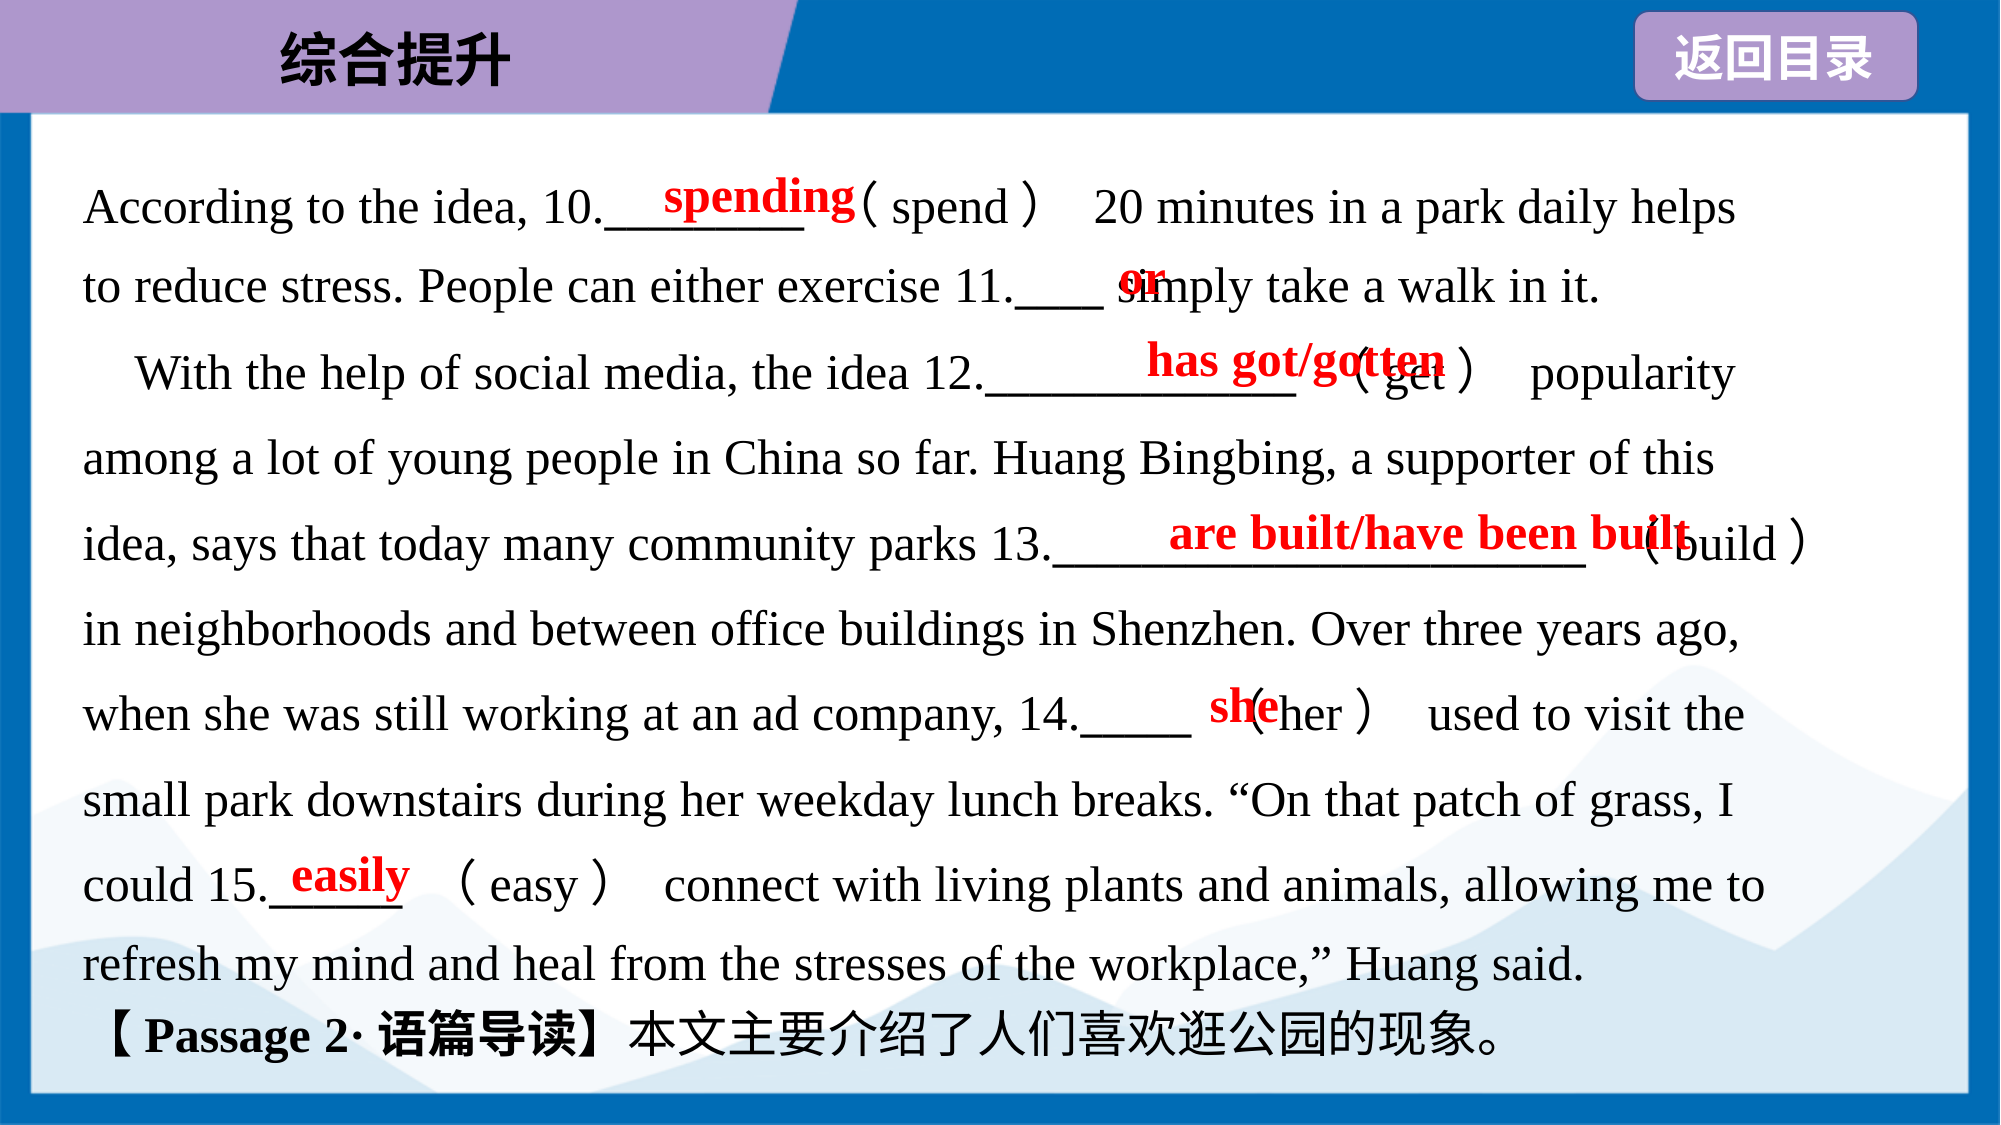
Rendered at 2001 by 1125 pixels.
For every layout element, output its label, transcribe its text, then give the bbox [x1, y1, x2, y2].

text_box easily [273, 819, 429, 894]
text_box 【Passage 2·语篇导读】本文主要介绍了人们喜欢逛公园的现象。 [82, 982, 1917, 1055]
text_box or [1100, 223, 1185, 298]
text_box she [1191, 651, 1298, 725]
text_box are built/have been built [1132, 480, 1727, 552]
text_box has got/gotten [1122, 307, 1471, 379]
picture [0, 0, 2000, 1125]
text_box spending [645, 141, 874, 216]
text_box With the help of social media, the idea 12.______________ （get） popularity among a lot of young people in China so far. Huang Bingbing, a supporter of this idea, says that today many community parks 13.________________________ （build） in neighborhoods and between office buildings in Shenzhen. Over three years ago, when she was still working at an ad company, 14._____ （her） used to visit the small park downstairs during her weekday lunch breaks. “On that patch of grass, I could 15.______ （easy） connect with living plants and animals, allowing me to refresh my mind and heal from the stresses of the workplace,” Huang said. [82, 313, 1917, 982]
text_box According to the idea, 10._________ （spend） 20 minutes in a park daily helps to reduce stress. People can either exercise 11.____ simply take a walk in it. [82, 147, 1917, 305]
